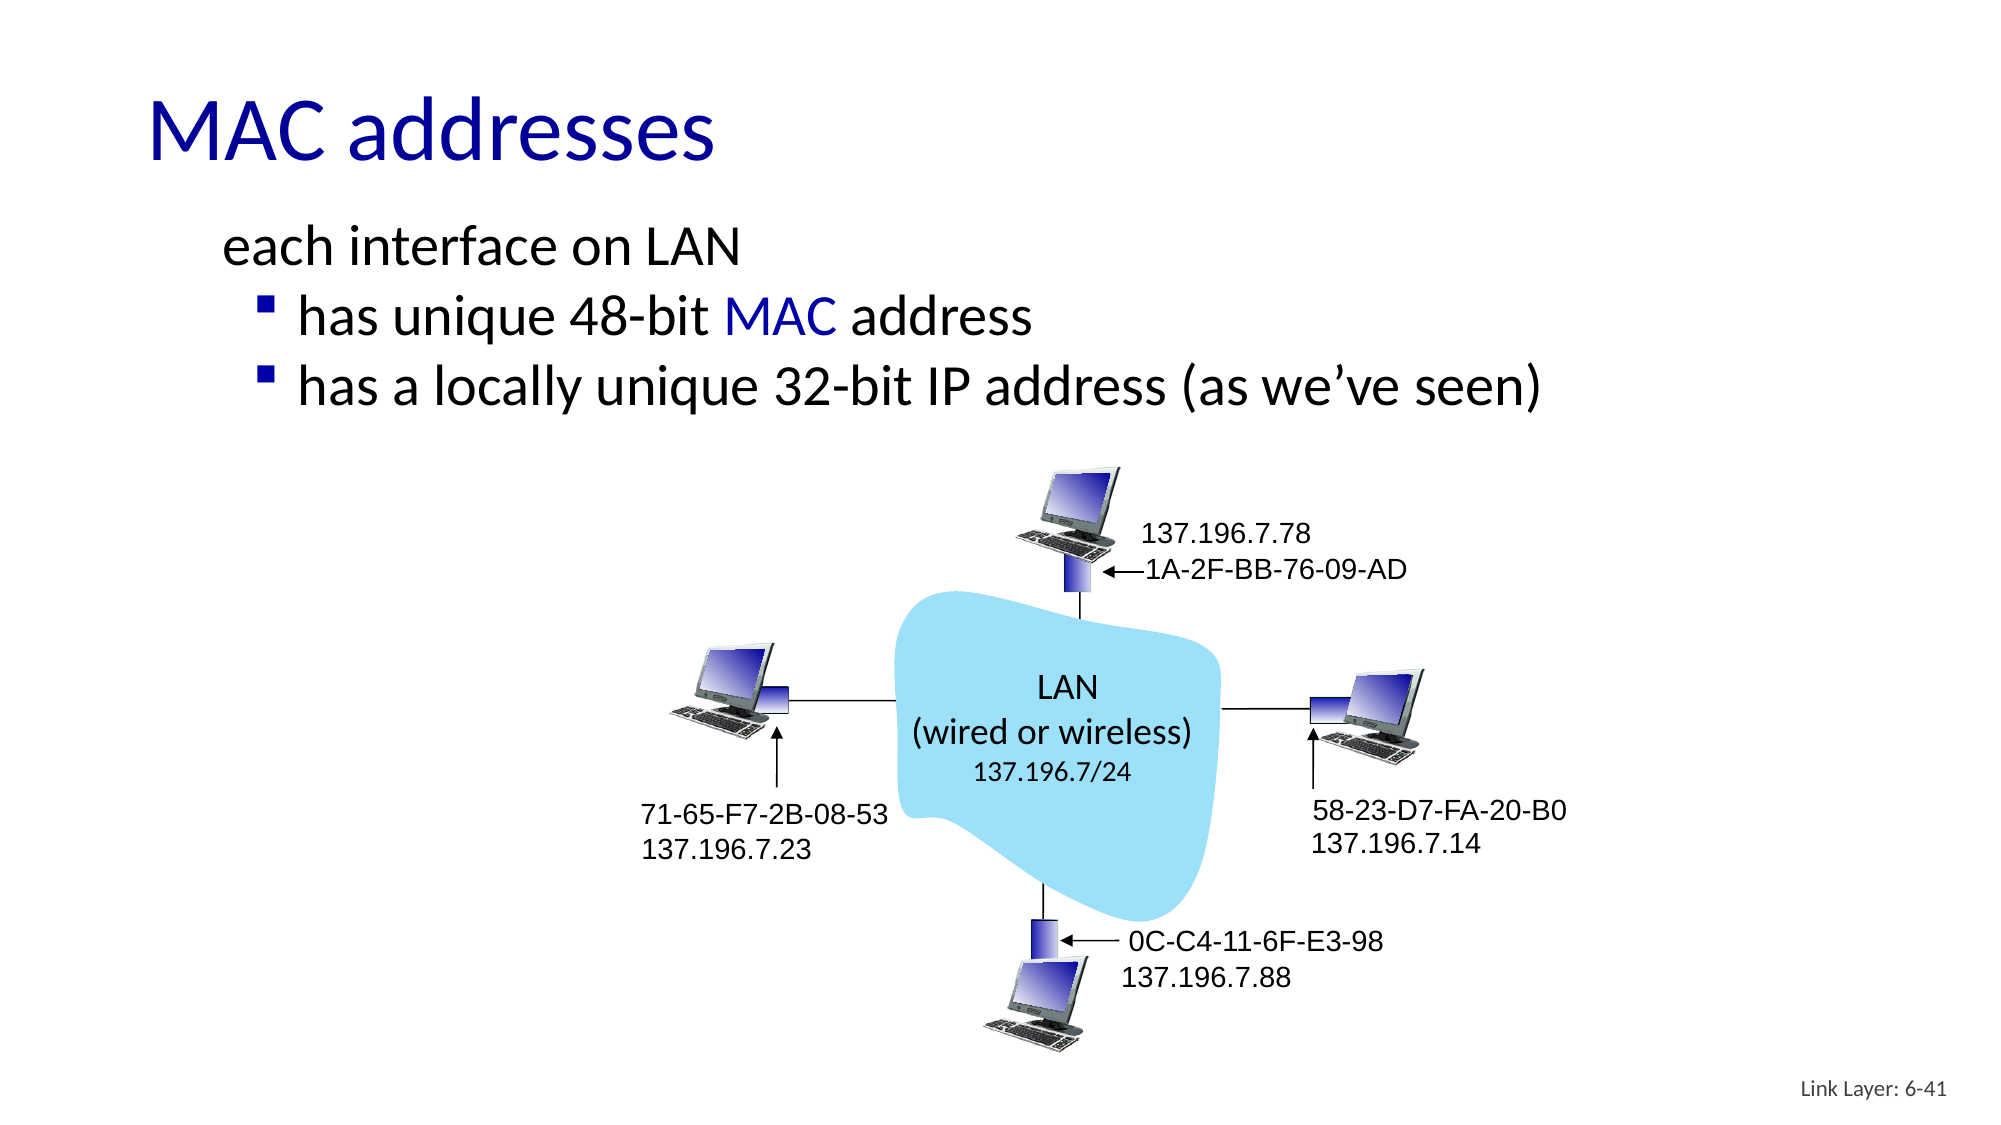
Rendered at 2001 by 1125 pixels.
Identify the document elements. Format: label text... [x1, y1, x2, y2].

text_box 137.196.7.14 [1296, 816, 1497, 867]
text_box 0C-C4-11-6F-E3-98 [1113, 914, 1400, 965]
text_box [904, 795, 1215, 917]
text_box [643, 638, 777, 747]
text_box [989, 462, 1123, 571]
title MAC addresses [131, 57, 1857, 205]
text_box [1064, 571, 1091, 592]
text_box 1A-2F-BB-76-09-AD [1130, 542, 1423, 593]
text_box 71-65-F7-2B-08-53 [625, 787, 904, 838]
text_box [777, 726, 784, 739]
text_box 137.196.7.88 [1106, 950, 1307, 1001]
text_box 137.196.7.78 [1126, 507, 1327, 558]
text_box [1292, 664, 1426, 773]
text_box [894, 591, 1213, 654]
text_box [1060, 934, 1113, 947]
slide_number Link Layer: 6-41 [1512, 1056, 1963, 1117]
text_box LAN (wired or wireless) 137.196.7/24 [873, 654, 1231, 795]
text_box each interface on LAN has unique 48-bit MAC address has a locally unique 32-bit IP address (as we’ve seen) [208, 199, 1559, 425]
text_box 58-23-D7-FA-20-B0 [1297, 783, 1583, 834]
text_box [1031, 919, 1058, 951]
text_box 137.196.7.23 [626, 823, 828, 873]
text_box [956, 951, 1091, 1060]
text_box [777, 686, 789, 714]
